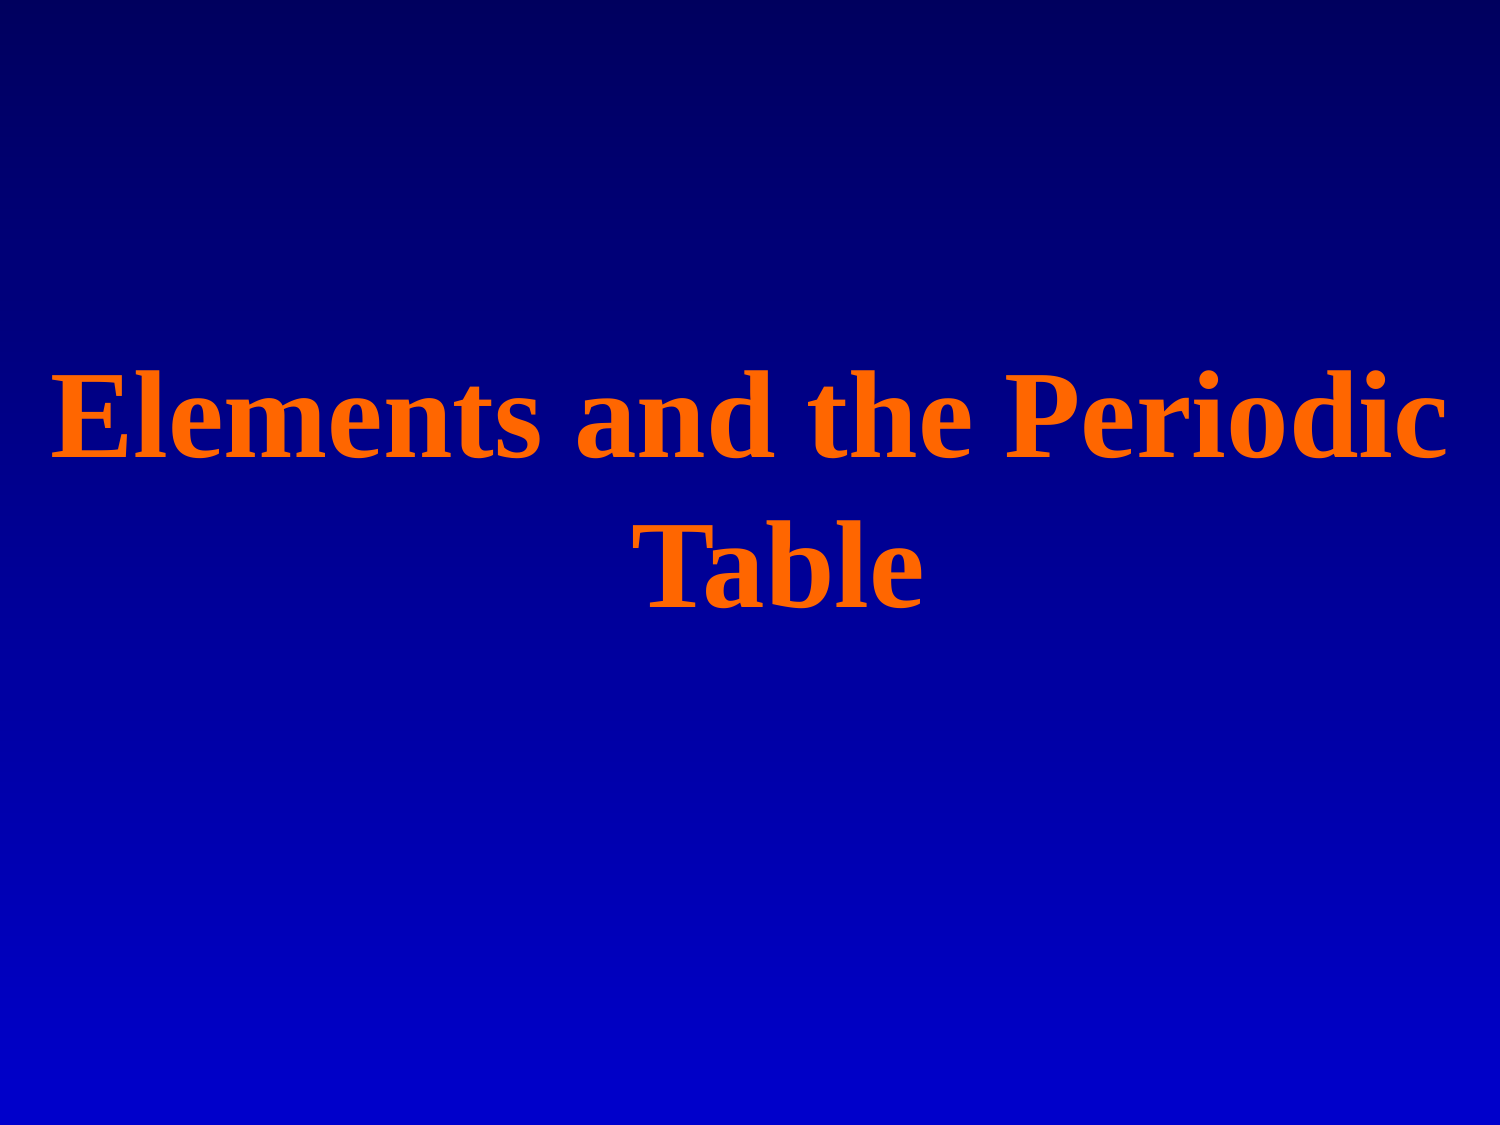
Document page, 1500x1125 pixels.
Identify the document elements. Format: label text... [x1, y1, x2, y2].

list Elements and the Periodic Table [0, 324, 1500, 1001]
